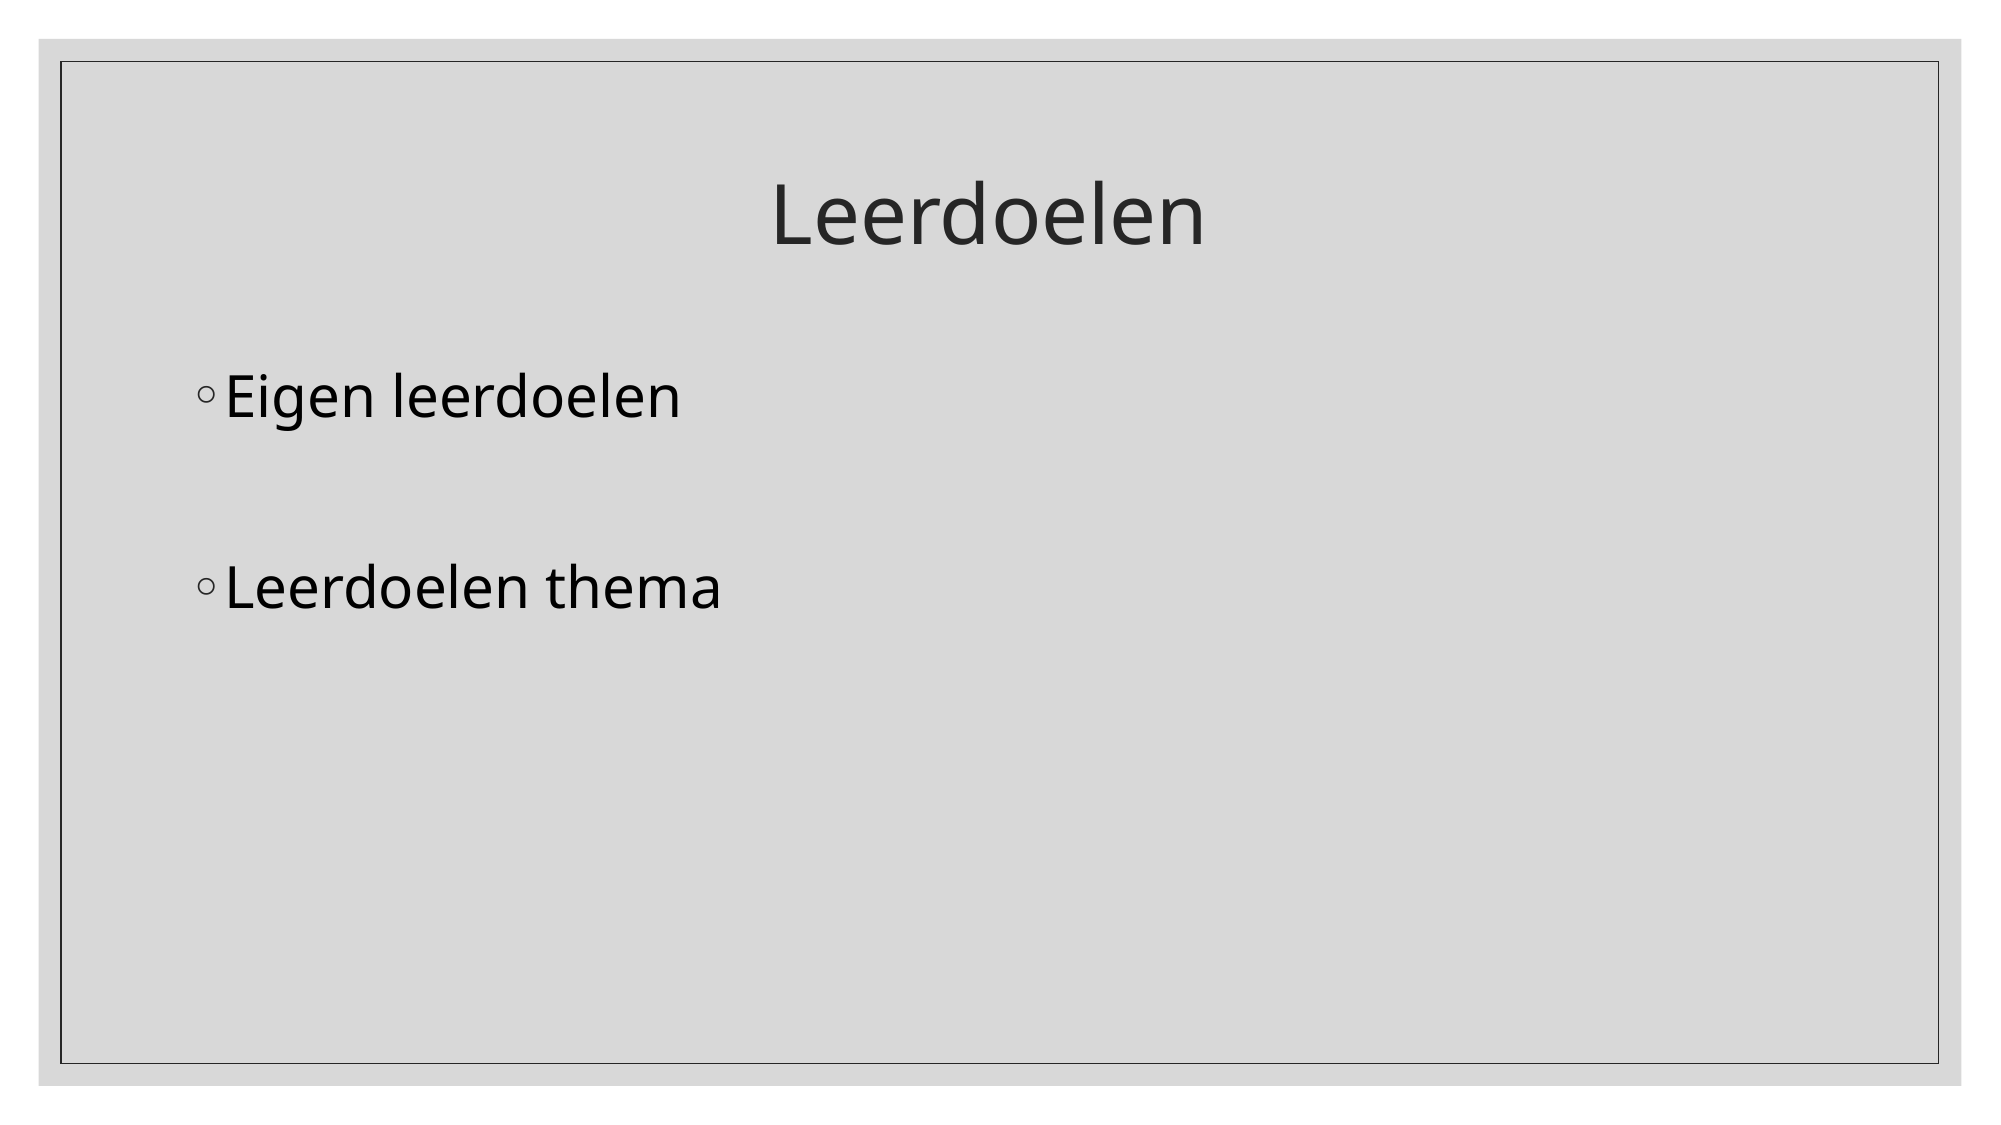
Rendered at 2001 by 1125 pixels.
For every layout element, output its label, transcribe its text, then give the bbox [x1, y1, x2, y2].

title Leerdoelen [174, 105, 1825, 331]
list Eigen leerdoelen Leerdoelen thema [174, 345, 1825, 757]
